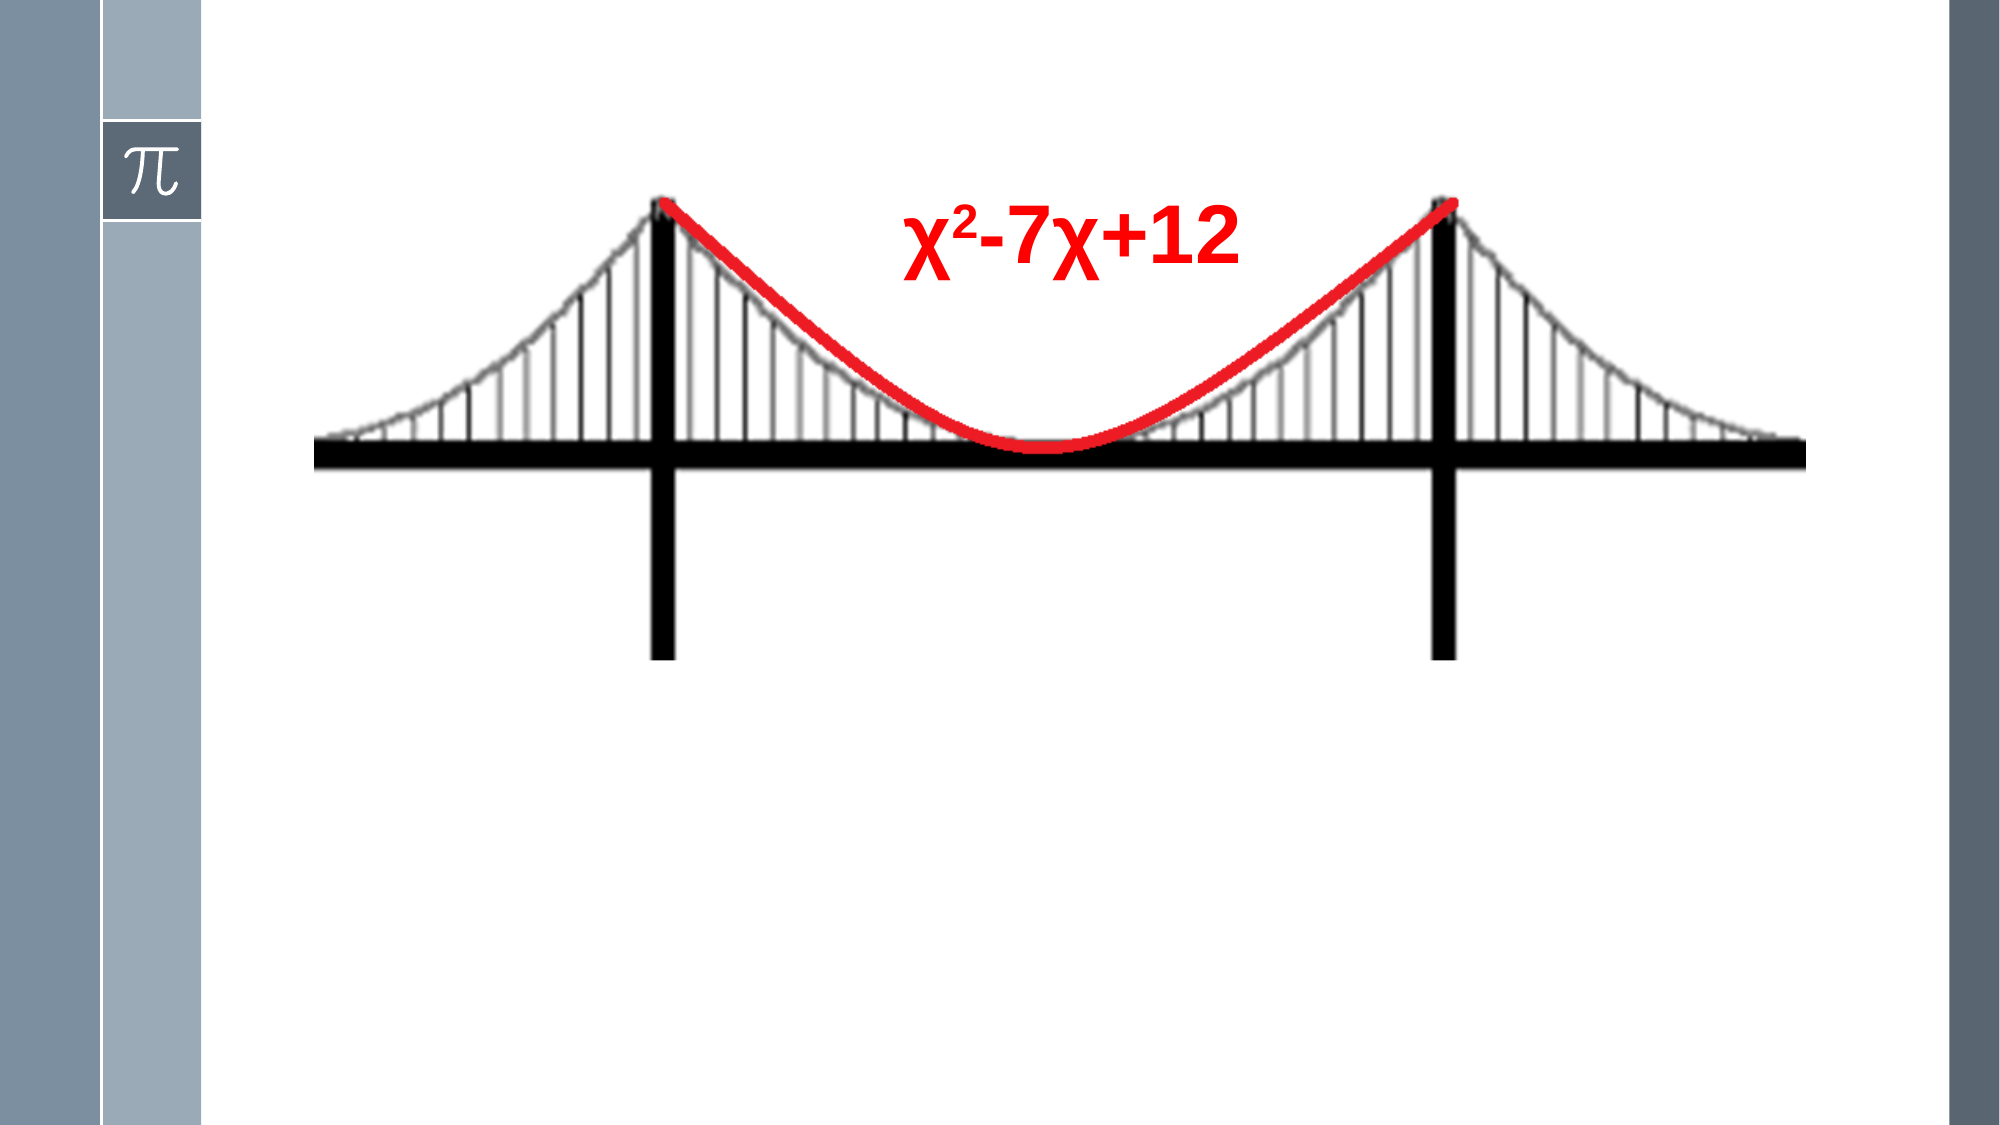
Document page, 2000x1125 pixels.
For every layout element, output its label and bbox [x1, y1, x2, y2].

picture [314, 137, 1806, 685]
